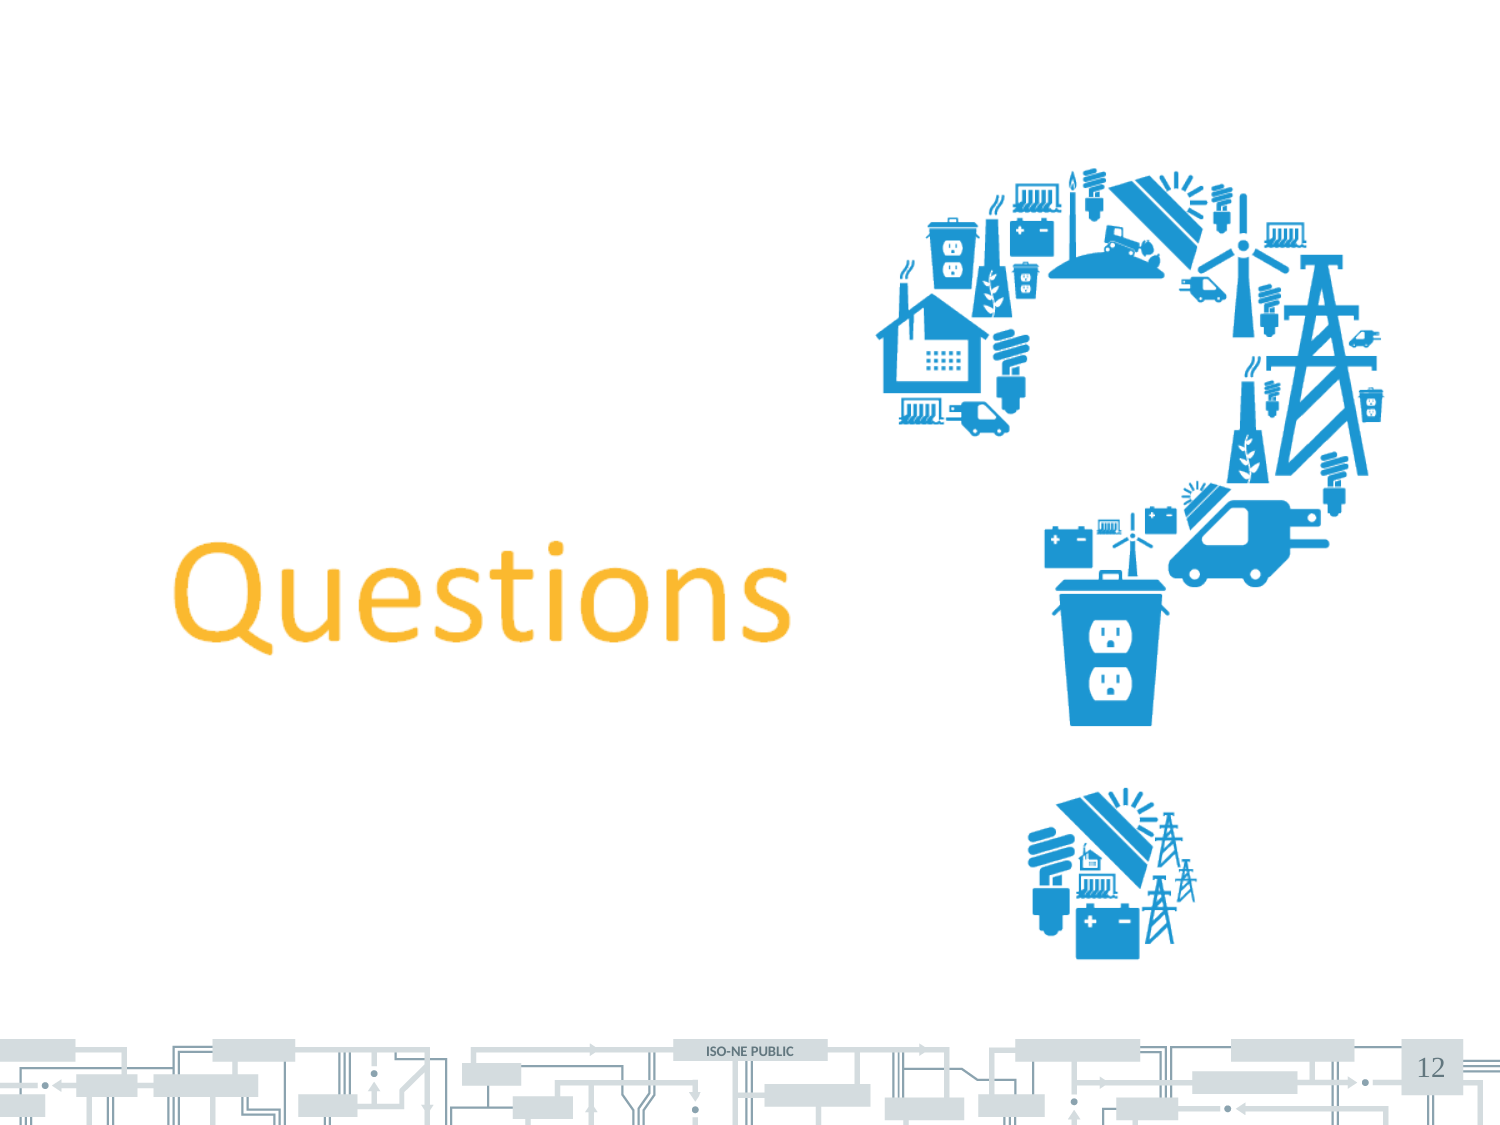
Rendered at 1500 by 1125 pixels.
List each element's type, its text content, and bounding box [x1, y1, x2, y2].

picture [164, 127, 1500, 1003]
slide_number 12 [1400, 1044, 1463, 1088]
picture [0, 1031, 1500, 1125]
